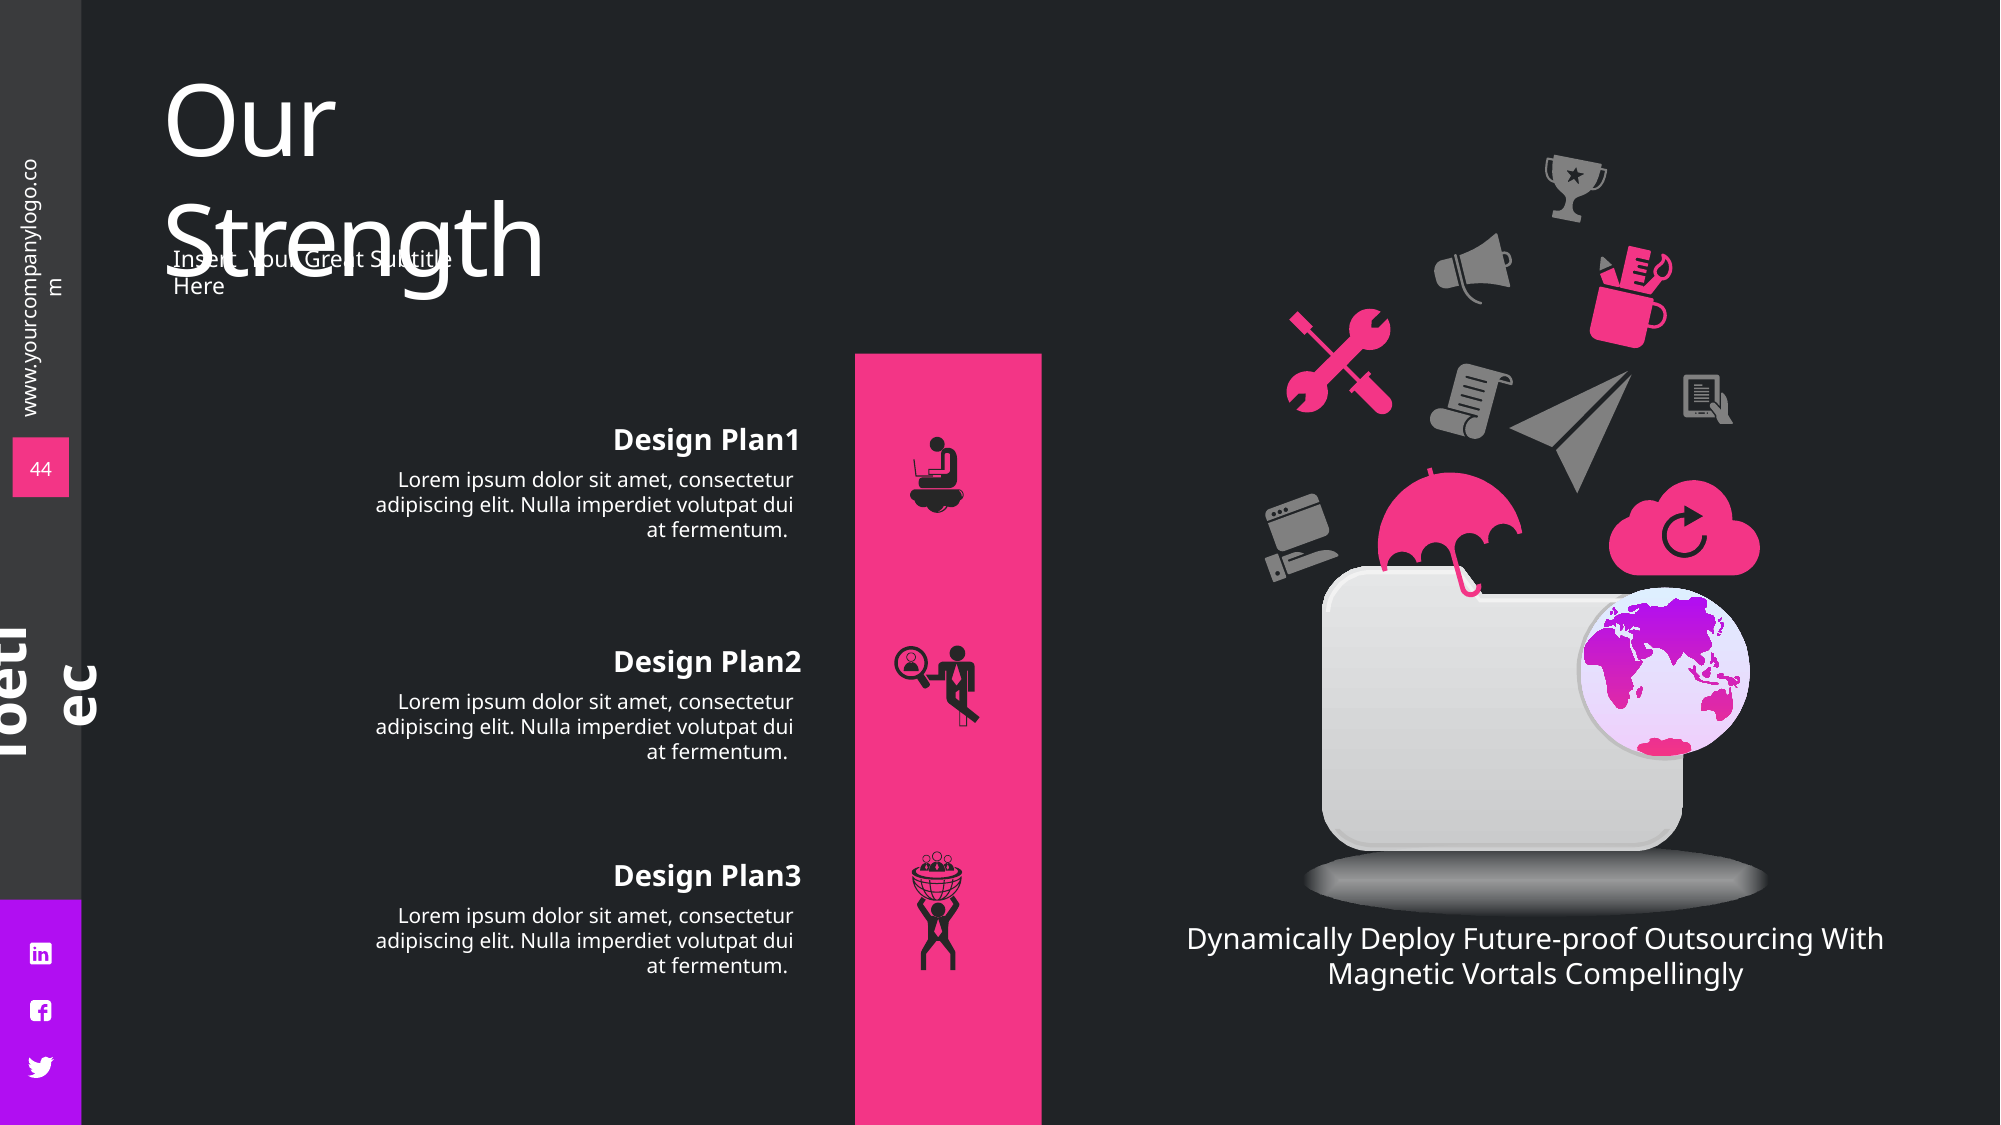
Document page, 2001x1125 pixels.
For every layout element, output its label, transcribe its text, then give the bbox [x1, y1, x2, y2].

text_box Our Strength [147, 116, 677, 236]
text_box Dynamically Deploy Future-proof Outsourcing With Magnetic Vortals Compellingly [1165, 884, 1906, 1027]
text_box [1259, 158, 1760, 602]
text_box Lorem ipsum dolor sit amet, consectetur adipiscing elit. Nulla imperdiet volutpat dui at fermentum. [359, 459, 809, 550]
slide_number 44 [12, 437, 69, 498]
text_box Insert Your Great Subtitle Here [158, 237, 512, 307]
text_box Design Plan1 [598, 414, 817, 464]
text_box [911, 851, 963, 971]
text_box Lorem ipsum dolor sit amet, consectetur adipiscing elit. Nulla imperdiet volutpat dui at fermentum. [359, 895, 809, 986]
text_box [910, 436, 964, 513]
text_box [894, 645, 980, 727]
text_box Design Plan3 [598, 849, 817, 900]
text_box Lorem ipsum dolor sit amet, consectetur adipiscing elit. Nulla imperdiet volutpat dui at fermentum. [359, 681, 809, 772]
text_box [854, 353, 1043, 1125]
text_box Design Plan2 [598, 635, 817, 686]
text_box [1302, 565, 1769, 917]
